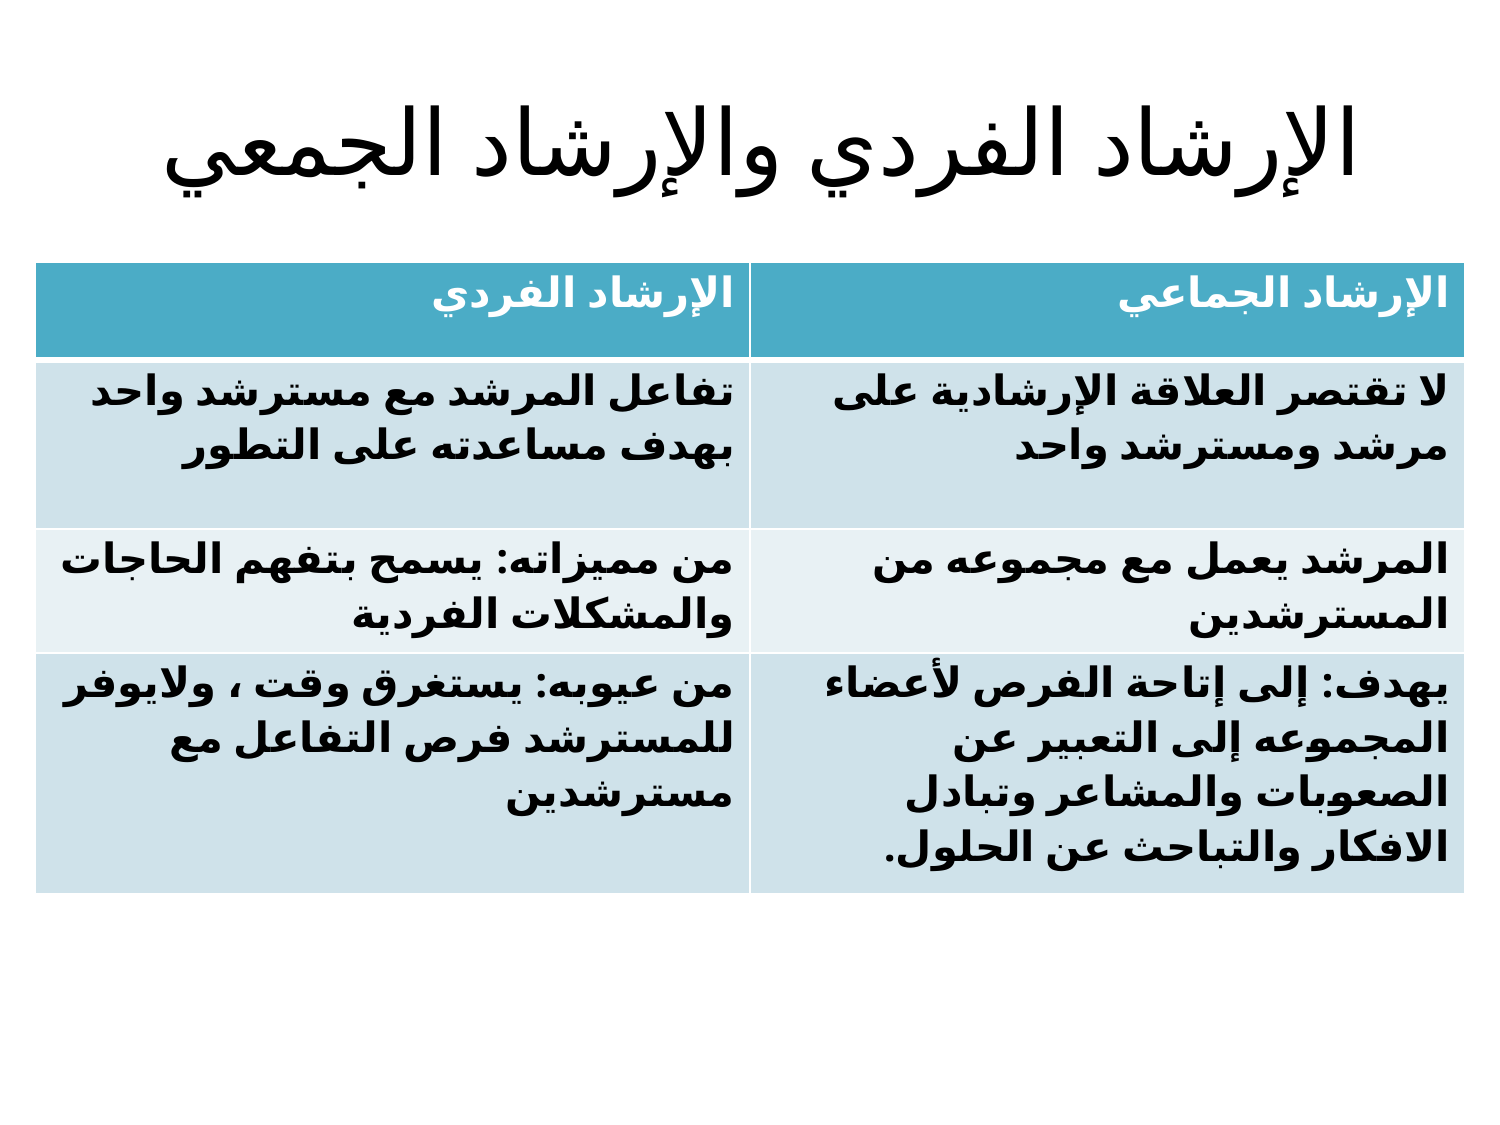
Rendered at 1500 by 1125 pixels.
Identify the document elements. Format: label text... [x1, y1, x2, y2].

table_cell من عيوبه: يستغرق وقت ، ولايوفر للمسترشد فرص التفاعل مع مسترشدين [36, 654, 749, 893]
table_header الإرشاد الجماعي [751, 263, 1464, 357]
table_cell تفاعل المرشد مع مسترشد واحد بهدف مساعدته على التطور [36, 363, 749, 528]
table_cell من مميزاته: يسمح بتفهم الحاجات والمشكلات الفردية [36, 530, 749, 652]
table_cell يهدف: إلى إتاحة الفرص لأعضاء المجموعه إلى التعبير عن الصعوبات والمشاعر وتبادل الافكار والتباحث عن الحلول. [751, 654, 1464, 893]
table_header الإرشاد الفردي [36, 263, 749, 357]
title الإرشاد الفردي والإرشاد الجمعي [75, 45, 1425, 233]
table_cell المرشد يعمل مع مجموعه من المسترشدين [751, 530, 1464, 652]
table_cell لا تقتصر العلاقة الإرشادية على مرشد ومسترشد واحد [751, 363, 1464, 528]
